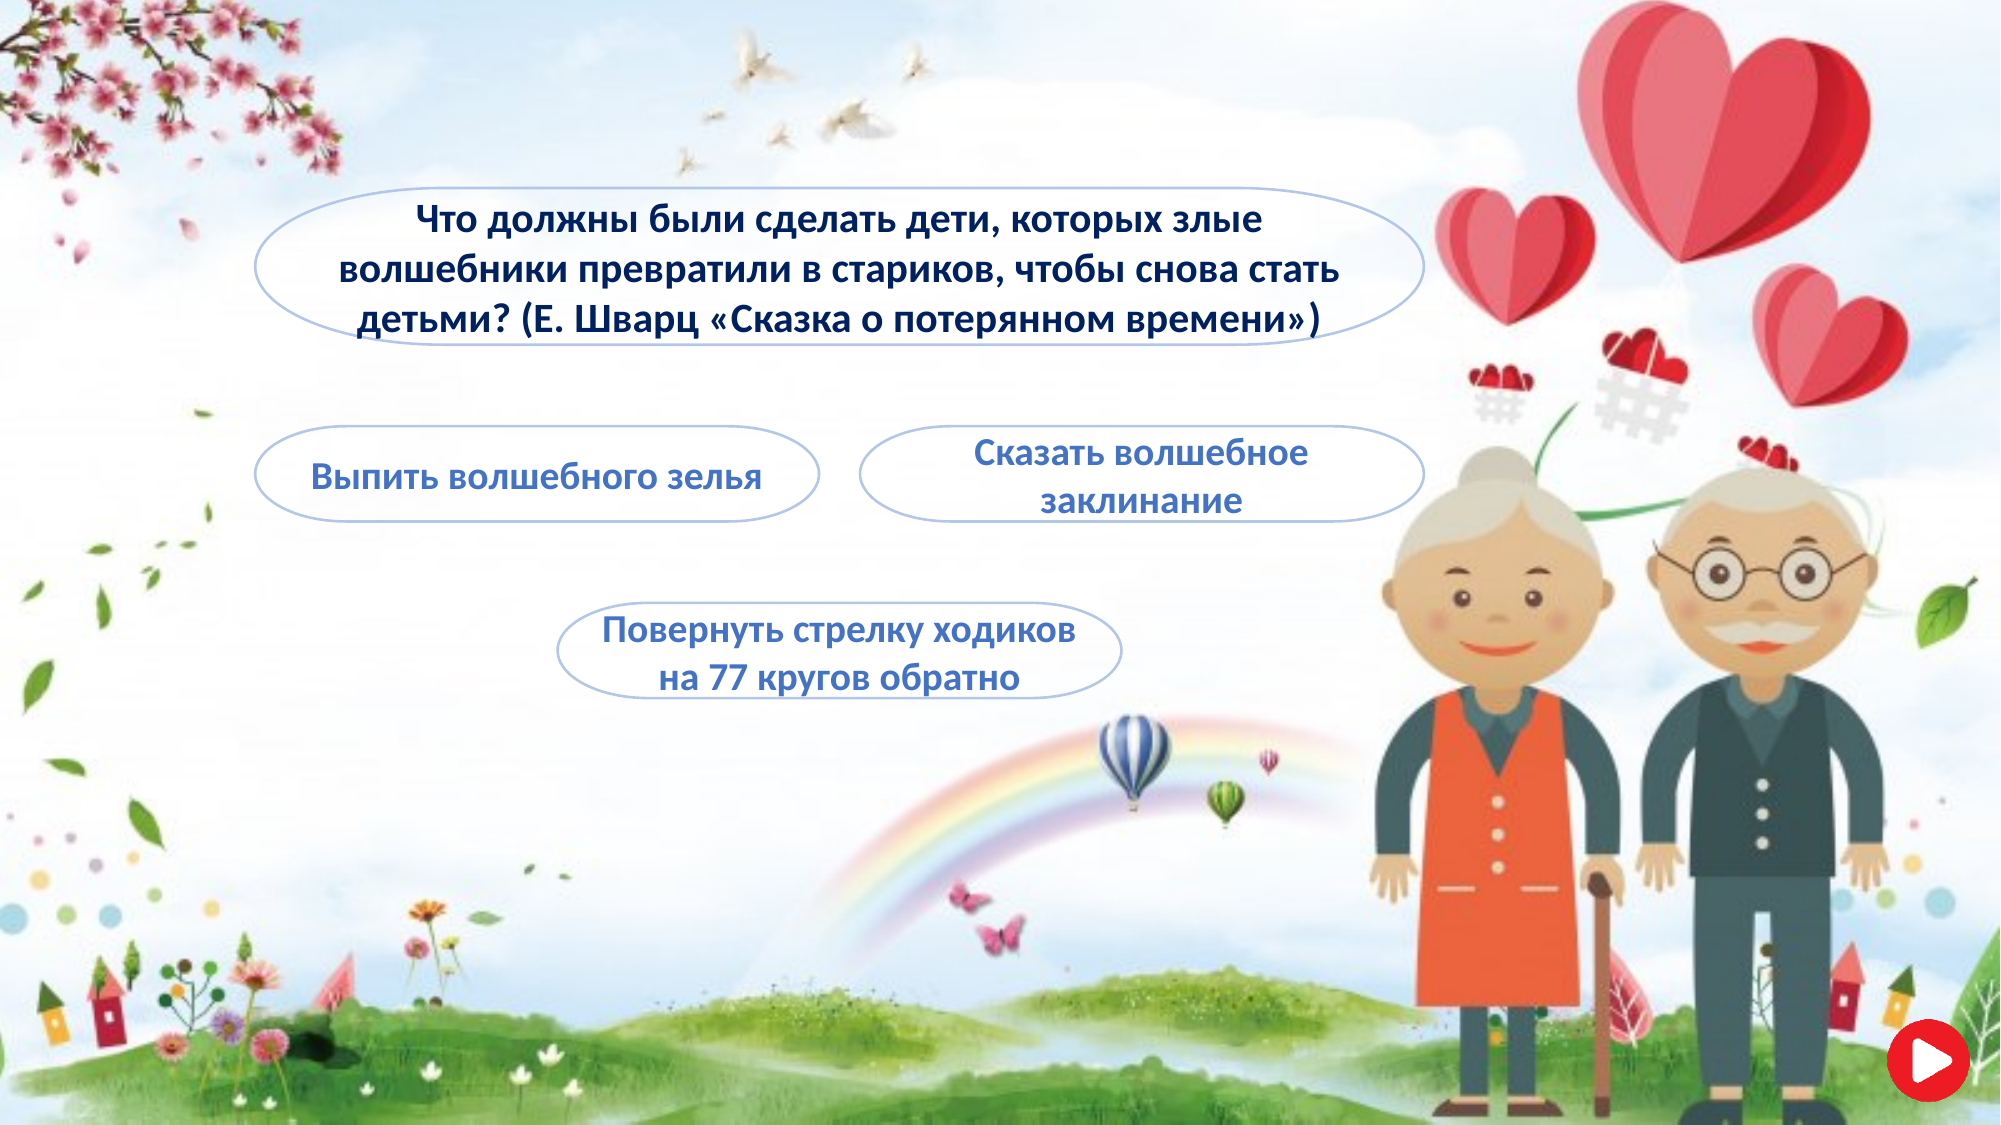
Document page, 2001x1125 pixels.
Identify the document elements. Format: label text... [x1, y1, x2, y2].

text_box Сказать волшебное заклинание [858, 425, 1425, 523]
text_box Выпить волшебного зелья [254, 425, 821, 523]
text_box Что должны были сделать дети, которых злые волшебники превратили в стариков, чтобы снова стать детьми? (Е. Шварц «Сказка о потерянном времени») [254, 186, 1425, 346]
picture [0, 0, 2001, 1125]
text_box Повернуть стрелку ходиков на 77 кругов обратно [556, 601, 1123, 700]
